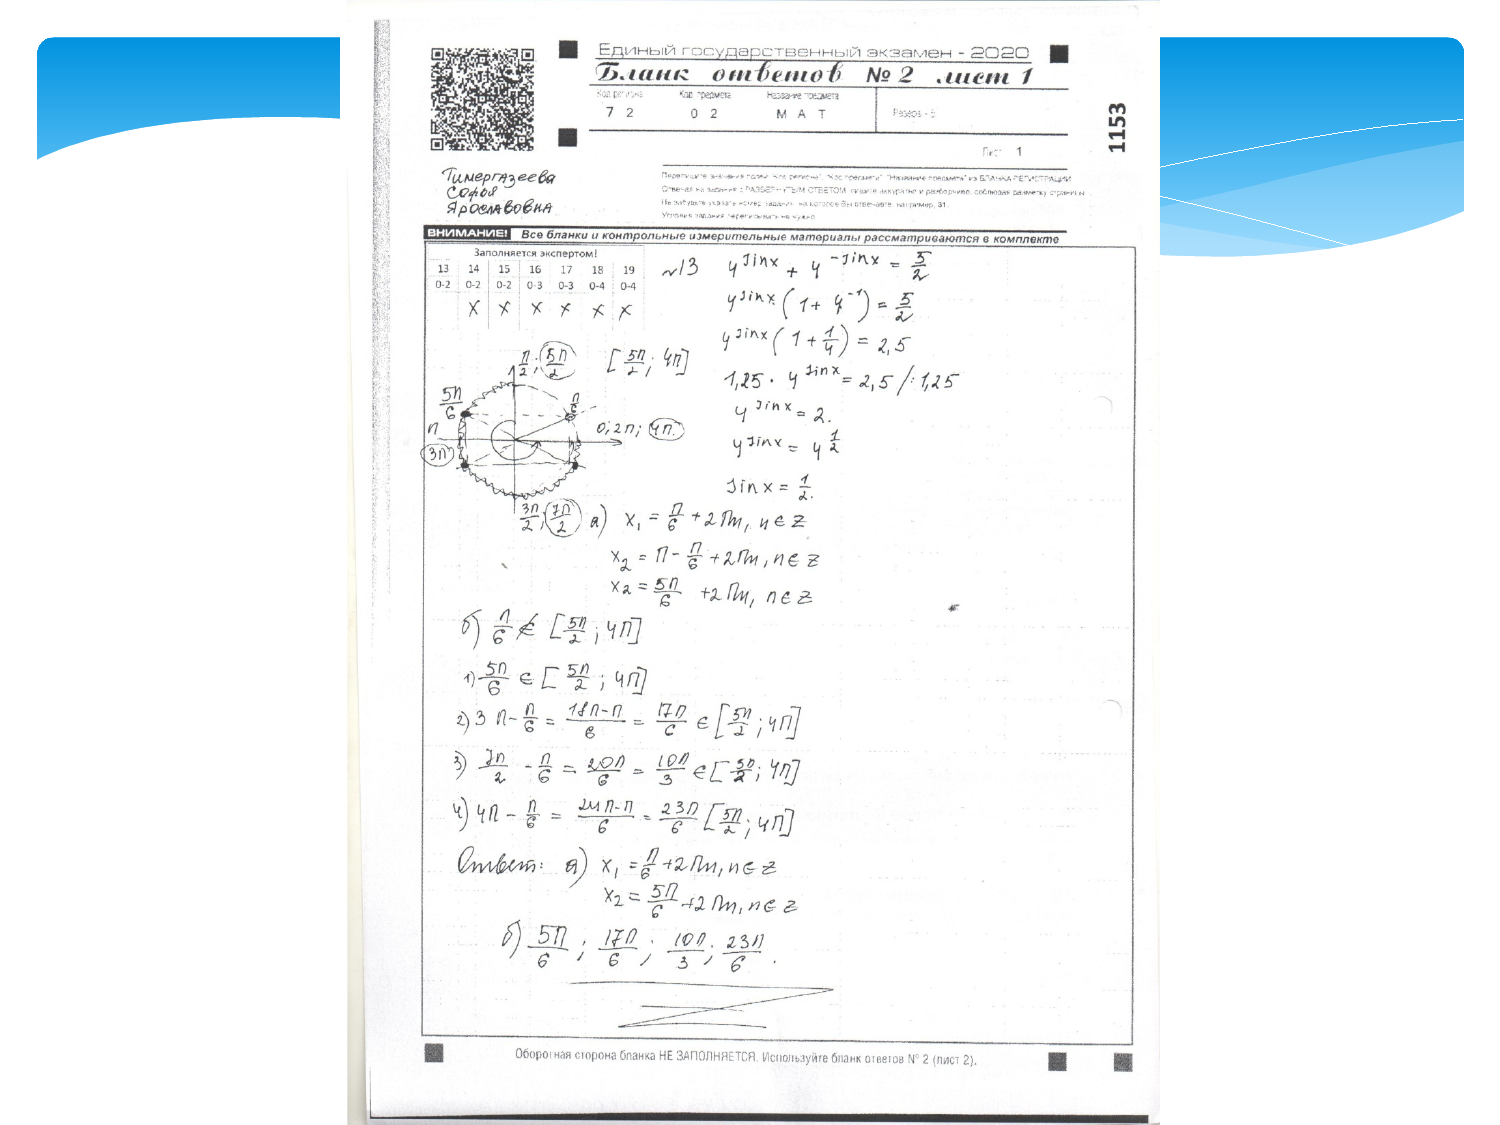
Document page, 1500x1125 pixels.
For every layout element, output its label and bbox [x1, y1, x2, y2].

picture [340, 0, 1160, 1125]
